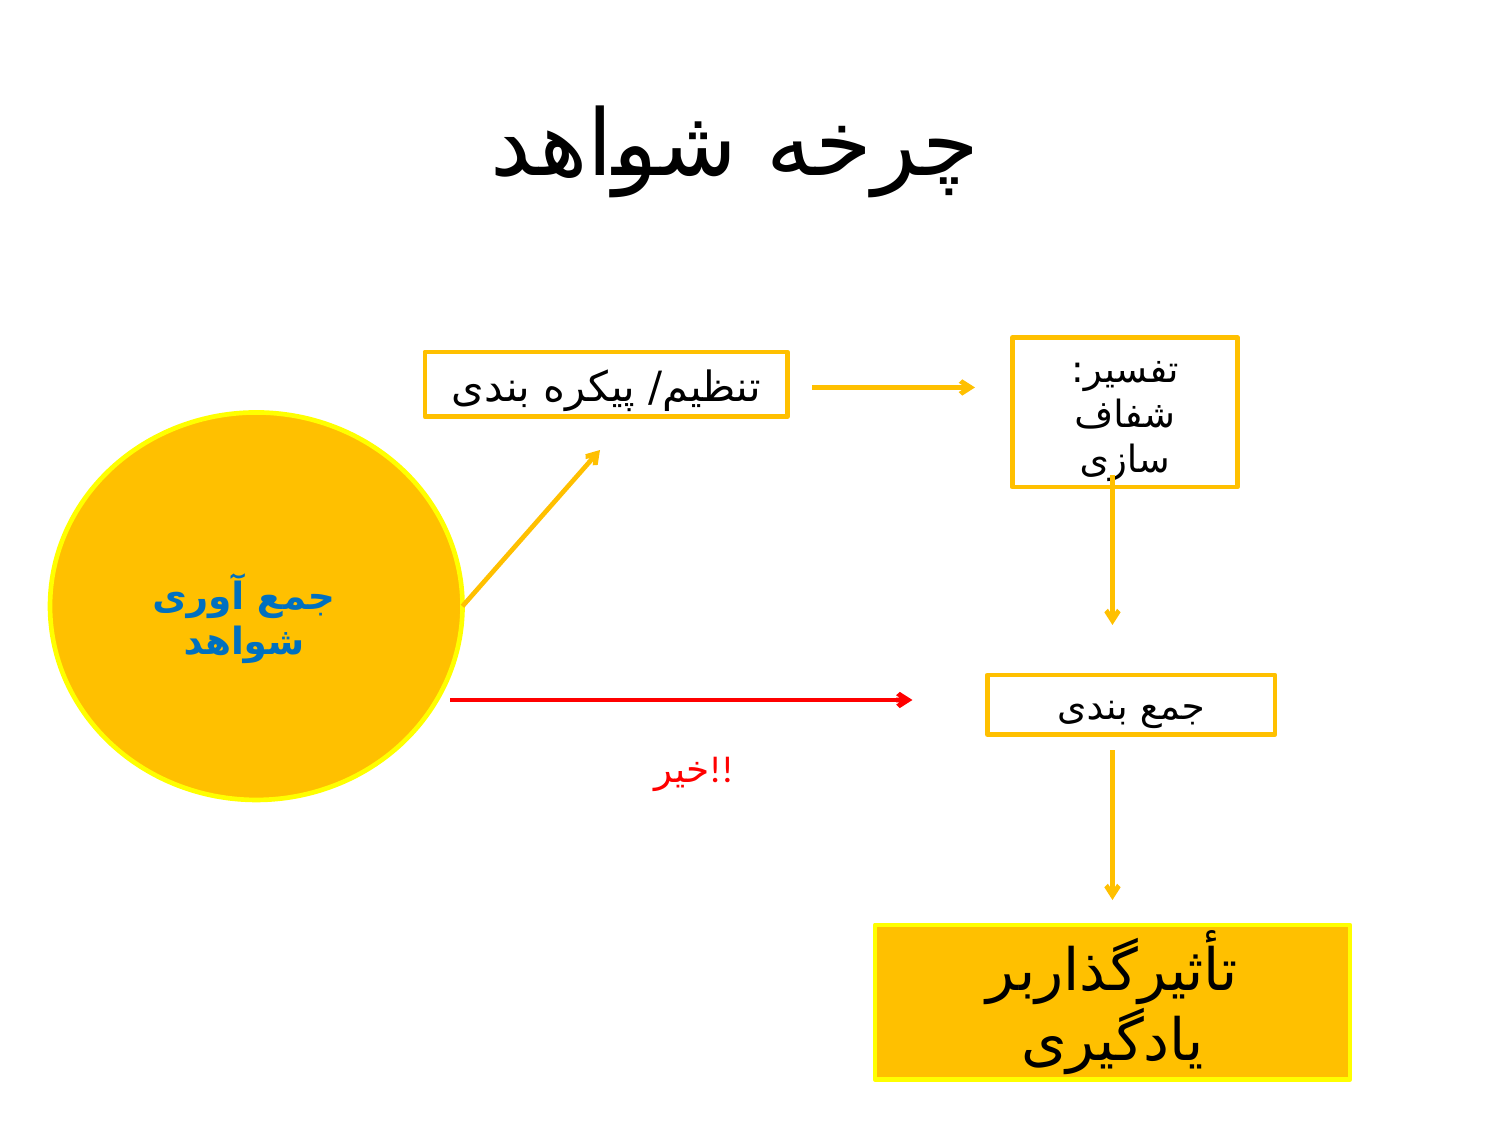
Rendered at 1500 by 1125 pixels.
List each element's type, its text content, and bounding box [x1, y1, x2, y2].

title چرخه شواهد [75, 45, 1425, 233]
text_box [49, 337, 1351, 1011]
